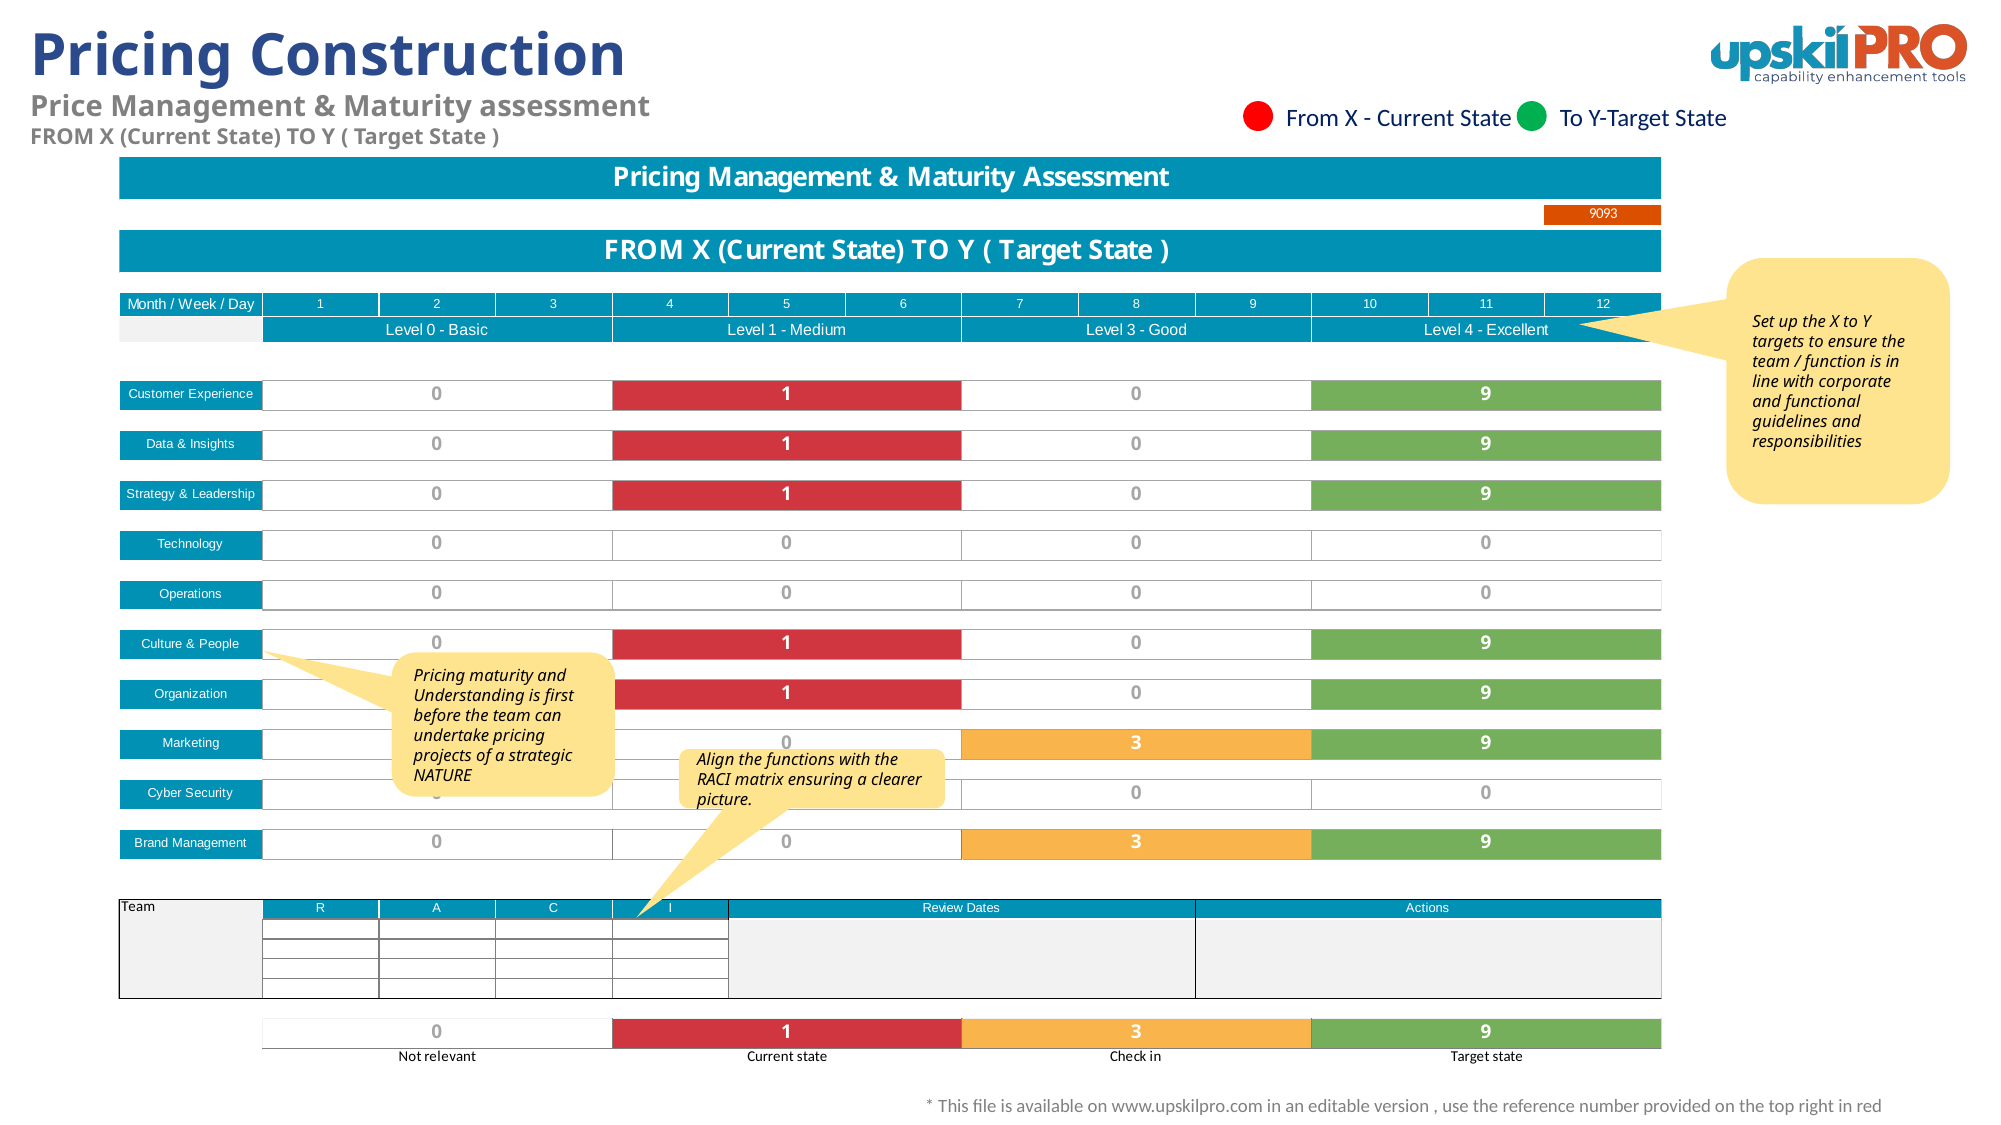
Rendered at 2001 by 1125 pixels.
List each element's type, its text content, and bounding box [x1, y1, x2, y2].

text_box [1243, 94, 1808, 140]
text_box * This file is available on www.upskilpro.com in an editable version , use the reference number provided on the top right in red [851, 1086, 1901, 1124]
picture [959, 172, 966, 186]
picture [632, 172, 640, 185]
picture [880, 167, 897, 186]
picture [1711, 24, 1967, 85]
picture [1083, 172, 1104, 186]
picture [1024, 167, 1040, 185]
picture [909, 167, 929, 185]
picture [1044, 172, 1054, 186]
picture [809, 172, 822, 185]
picture [615, 167, 627, 185]
picture [1107, 172, 1142, 186]
picture [649, 172, 659, 186]
picture [823, 172, 844, 186]
picture [1068, 172, 1080, 186]
picture [862, 169, 871, 186]
picture [750, 172, 762, 185]
picture [1160, 169, 1168, 186]
picture [934, 172, 946, 186]
picture [967, 172, 971, 185]
picture [847, 172, 860, 185]
picture [794, 172, 806, 186]
picture [735, 172, 747, 186]
picture [710, 167, 730, 185]
picture [948, 169, 956, 186]
picture [765, 172, 791, 192]
picture [986, 169, 1014, 192]
picture [1056, 172, 1065, 186]
text_box Pricing Construction Price Management & Maturity assessment FROM X (Current State) TO Y ( Target State ) [15, 10, 769, 209]
picture [1145, 172, 1157, 185]
picture [975, 172, 983, 185]
picture [671, 172, 699, 192]
picture [118, 156, 1663, 1070]
text_box Set up the X to Y targets to ensure the team / function is in line with corporate and functional guidelines and responsibilities [1663, 257, 1951, 505]
